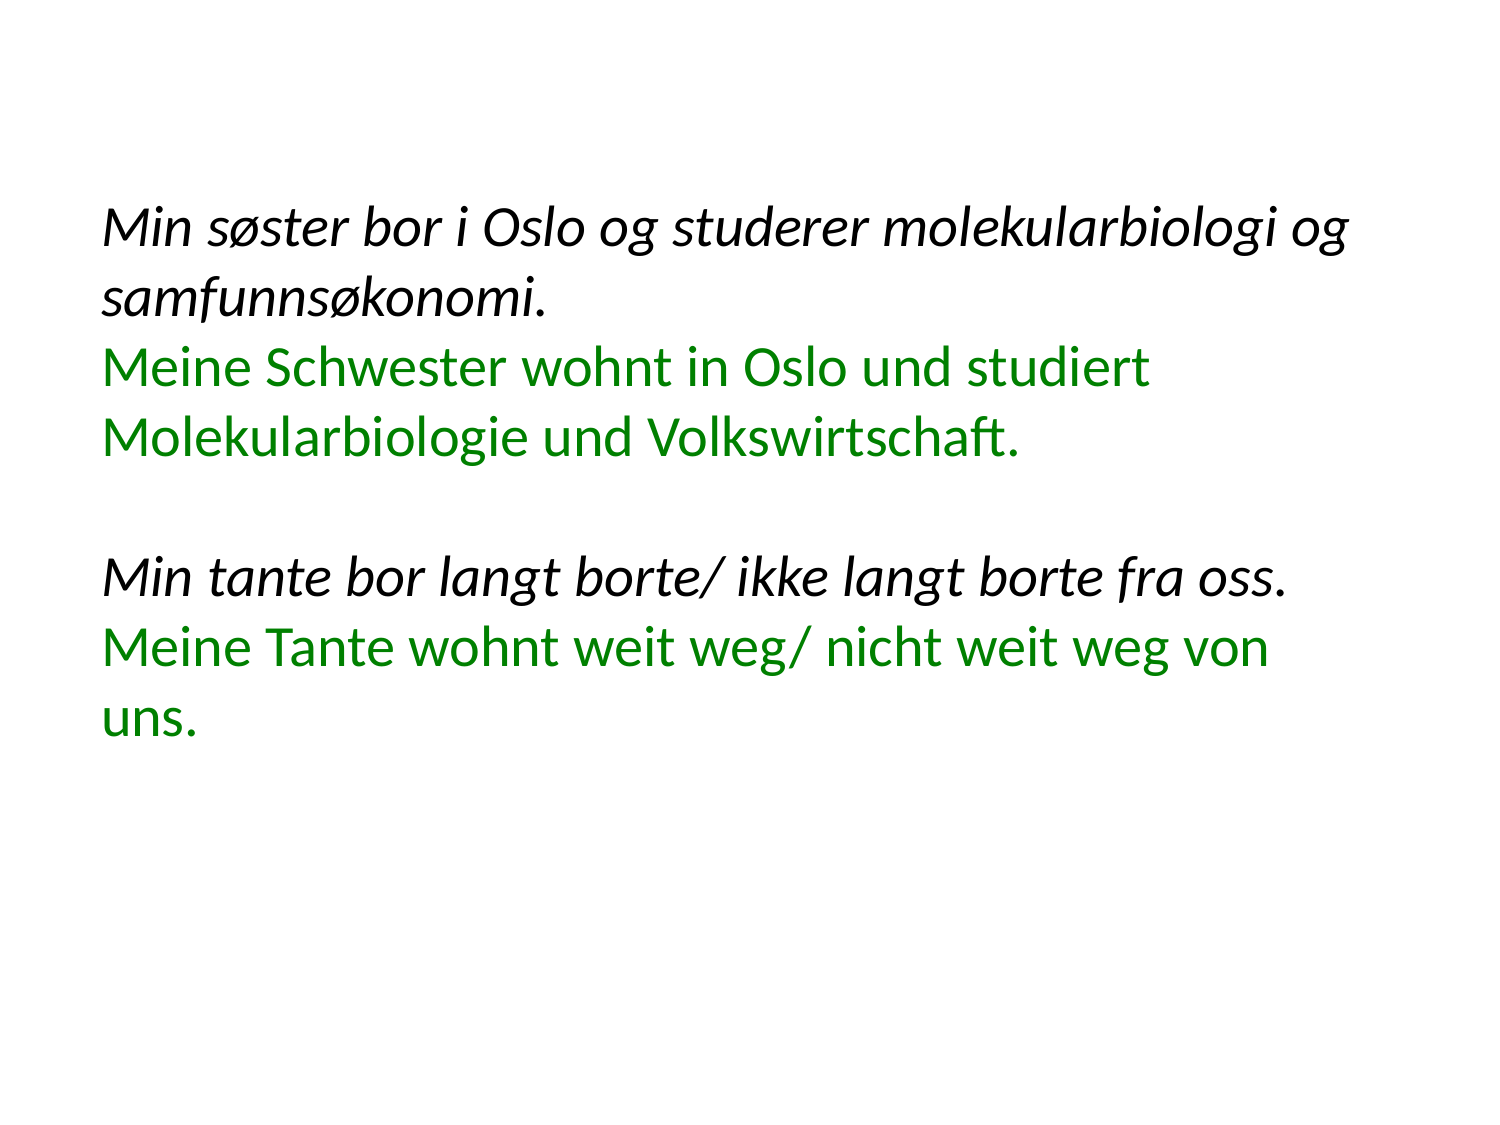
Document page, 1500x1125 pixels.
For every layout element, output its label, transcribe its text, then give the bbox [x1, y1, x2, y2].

text_box Min søster bor i Oslo og studerer molekularbiologi og samfunnsøkonomi. Meine Schwester wohnt in Oslo und studiert Molekularbiologie und Volkswirtschaft. Min tante bor langt borte/ ikke langt borte fra oss. Meine Tante wohnt weit weg/ nicht weit weg von uns. [86, 180, 1377, 845]
